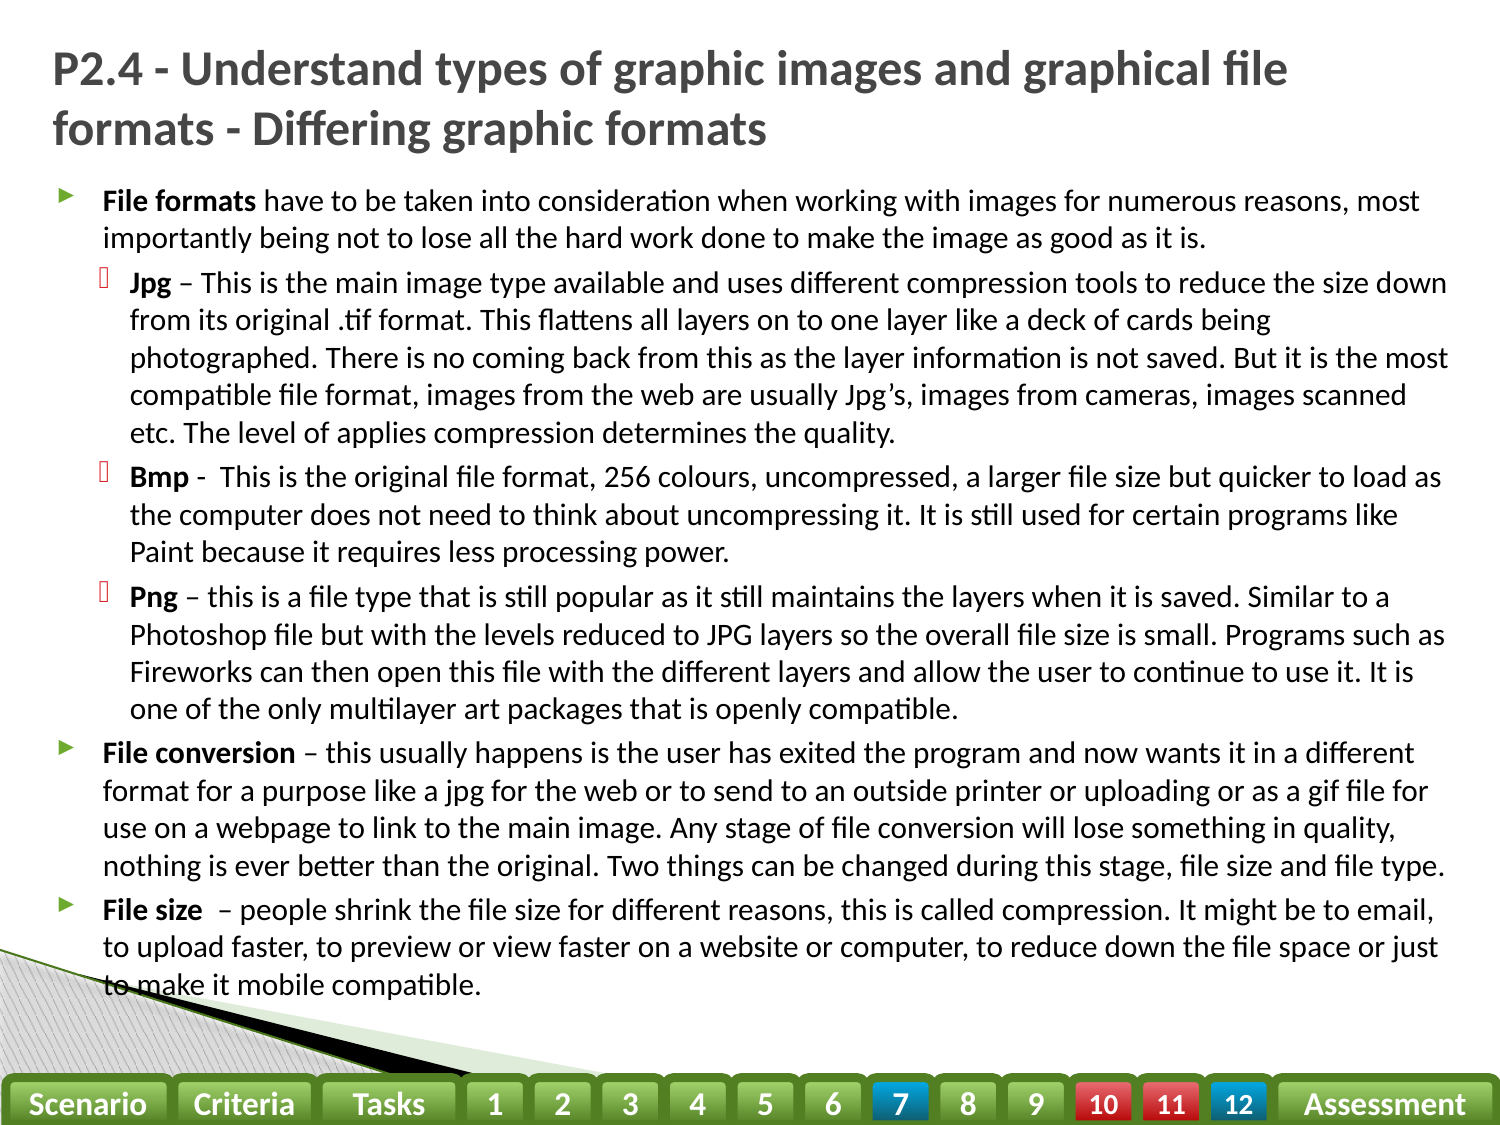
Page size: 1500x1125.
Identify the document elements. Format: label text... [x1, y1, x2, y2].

list File formats have to be taken into consideration when working with images for numerous reasons, most importantly being not to lose all the hard work done to make the image as good as it is. Jpg – This is the main image type available and uses different compression tools to reduce the size down from its original .tif format. This flattens all layers on to one layer like a deck of cards being photographed. There is no coming back from this as the layer information is not saved. But it is the most compatible file format, images from the web are usually Jpg’s, images from cameras, images scanned etc. The level of applies compression determines the quality. Bmp - This is the original file format, 256 colours, uncompressed, a larger file size but quicker to load as the computer does not need to think about uncompressing it. It is still used for certain programs like Paint because it requires less processing power. Png – this is a file type that is still popular as it still maintains the layers when it is saved. Similar to a Photoshop file but with the levels reduced to JPG layers so the overall file size is small. Programs such as Fireworks can then open this file with the different layers and allow the user to continue to use it. It is one of the only multilayer art packages that is openly compatible. File conversion – this usually happens is the user has exited the program and now wants it in a different format for a purpose like a jpg for the web or to send to an outside printer or uploading or as a gif file for use on a webpage to link to the main image. Any stage of file conversion will lose something in quality, nothing is ever better than the original. Two things can be changed during this stage, file size and file type. File size – people shrink the file size for different reasons, this is called compression. It might be to email, to upload faster, to preview or view faster on a website or computer, to reduce down the file space or just to make it mobile compatible. [41, 173, 1471, 1071]
title P2.4 - Understand types of graphic images and graphical file formats - Differing graphic formats [37, 19, 1471, 173]
